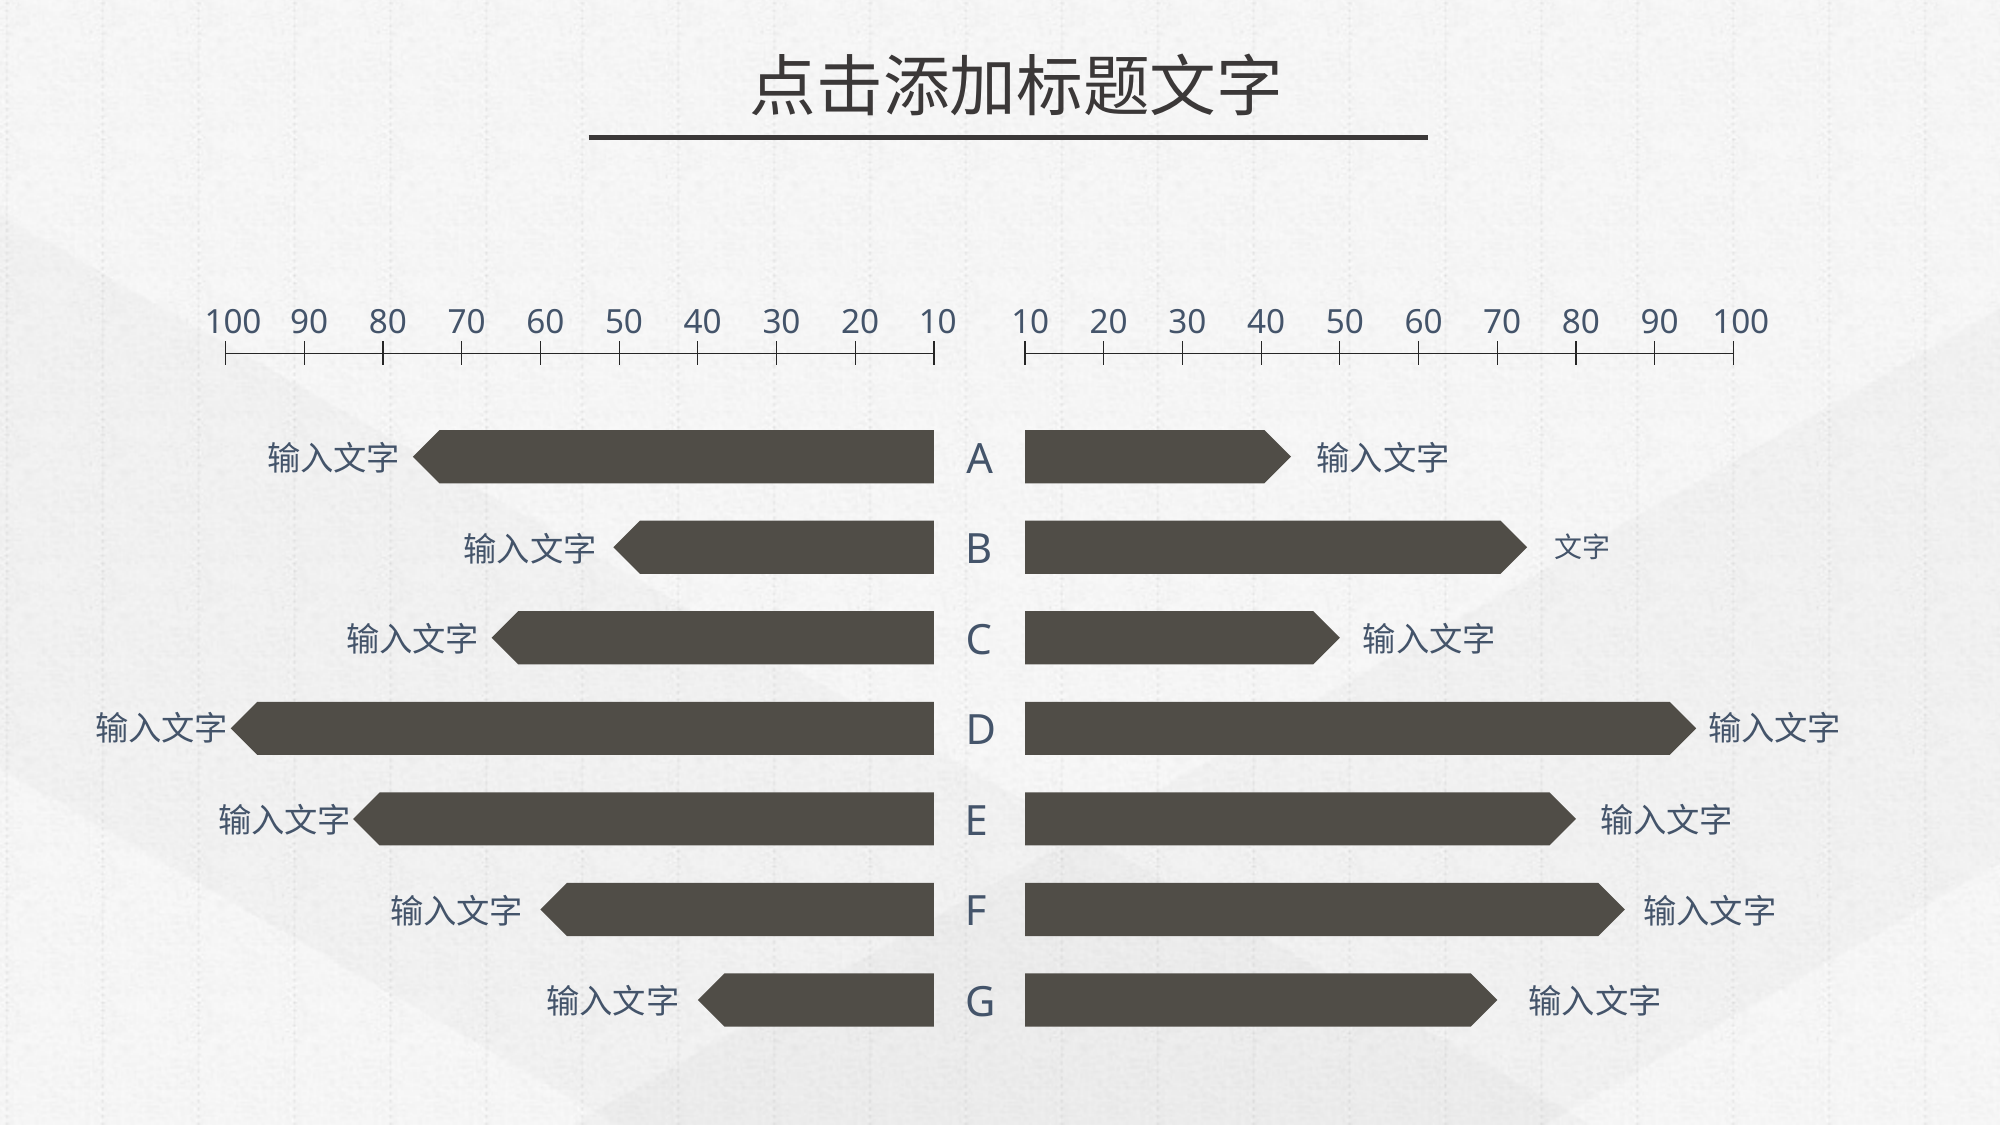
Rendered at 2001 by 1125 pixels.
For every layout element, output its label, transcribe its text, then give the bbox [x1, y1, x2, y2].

text_box 输入文字 [1585, 791, 1749, 847]
text_box 文字 [1540, 522, 1626, 571]
text_box 30 [747, 292, 816, 341]
text_box C [950, 605, 1008, 671]
text_box 输入文字 [1693, 699, 1857, 755]
text_box 80 [1546, 292, 1616, 341]
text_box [225, 341, 934, 365]
text_box 输入文字 [79, 699, 244, 755]
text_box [1025, 341, 1734, 365]
picture [0, 0, 2000, 1125]
text_box G [949, 967, 1011, 1033]
text_box 60 [511, 292, 580, 341]
text_box 20 [826, 292, 895, 341]
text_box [561, 36, 1472, 138]
text_box [696, 972, 935, 1028]
text_box [244, 700, 935, 756]
text_box F [949, 876, 1002, 942]
text_box 输入文字 [331, 610, 495, 666]
text_box 输入文字 [252, 429, 416, 485]
text_box D [950, 695, 1012, 761]
text_box 50 [590, 292, 659, 341]
text_box B [950, 514, 1008, 580]
text_box 20 [1074, 292, 1143, 341]
text_box 70 [1468, 292, 1537, 341]
text_box 40 [668, 292, 737, 341]
text_box 输入文字 [531, 972, 695, 1028]
text_box A [951, 424, 1009, 489]
text_box 输入文字 [1628, 882, 1792, 938]
text_box [1024, 881, 1627, 938]
text_box 40 [1232, 292, 1301, 341]
text_box 10 [996, 292, 1065, 348]
text_box [1023, 519, 1529, 575]
text_box 70 [432, 292, 501, 341]
text_box [1024, 972, 1499, 1028]
text_box [416, 429, 935, 485]
text_box 100 [1697, 292, 1785, 348]
text_box E [949, 786, 1003, 852]
text_box [1024, 610, 1342, 666]
text_box 80 [353, 292, 423, 341]
text_box [495, 610, 935, 666]
text_box 100 [189, 292, 277, 348]
text_box [612, 519, 935, 575]
text_box 输入文字 [1347, 610, 1512, 666]
text_box [367, 791, 935, 847]
text_box 60 [1389, 292, 1458, 341]
text_box 90 [1625, 292, 1694, 341]
text_box 30 [1153, 292, 1222, 341]
text_box 输入文字 [448, 520, 612, 576]
text_box 输入文字 [203, 791, 367, 847]
text_box 输入文字 [1301, 429, 1466, 485]
text_box 输入文字 [1513, 972, 1677, 1028]
text_box 输入文字 [375, 882, 539, 938]
text_box [1023, 429, 1293, 485]
text_box 10 [903, 292, 972, 348]
text_box [1024, 700, 1693, 756]
text_box [1023, 791, 1578, 847]
text_box [539, 881, 935, 938]
text_box 90 [277, 292, 344, 341]
text_box 50 [1310, 292, 1379, 341]
